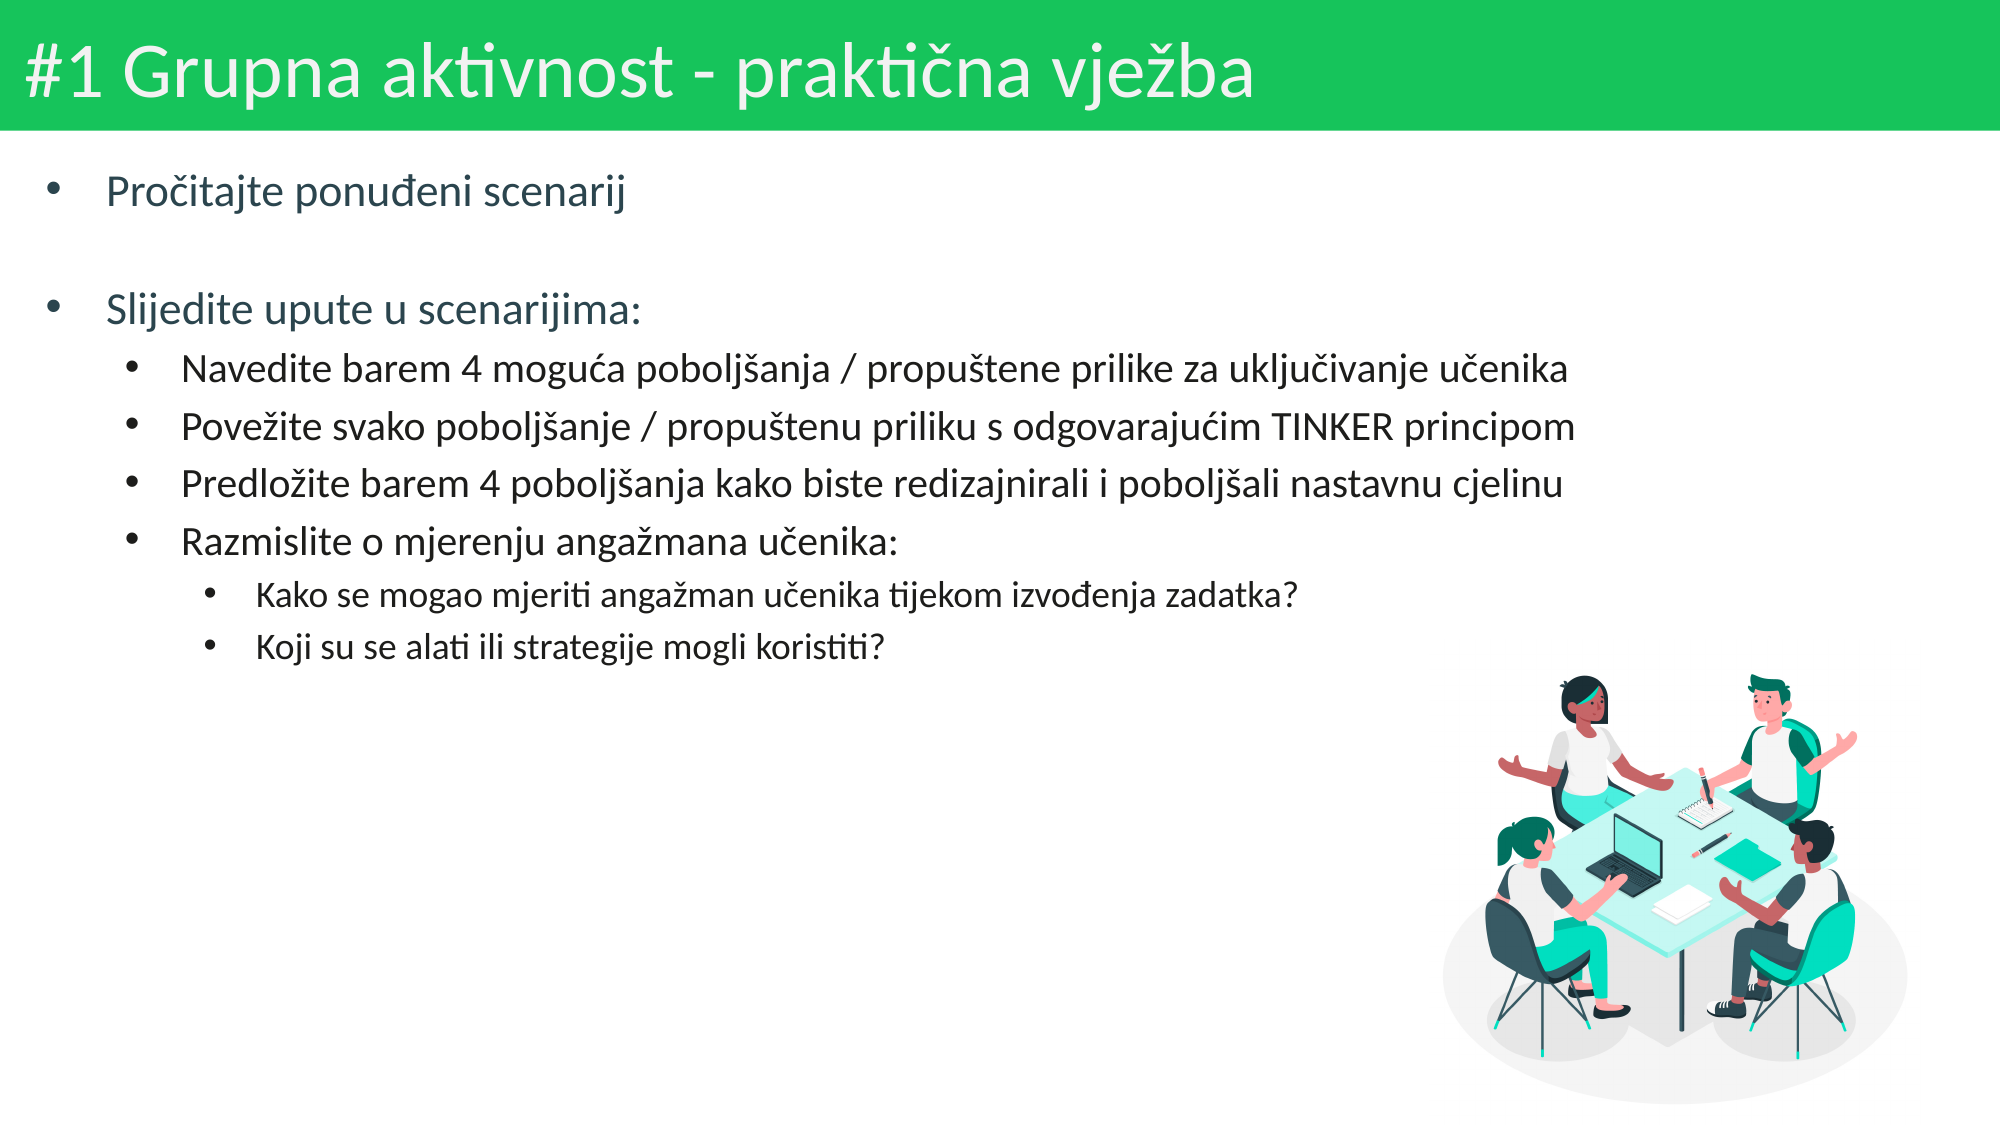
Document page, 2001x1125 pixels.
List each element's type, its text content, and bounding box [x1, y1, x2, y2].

picture [1429, 638, 1921, 1125]
list Pročitajte ponuđeni scenarij Slijedite upute u scenarijima: Navedite barem 4 moguća poboljšanja / propuštene prilike za uključivanje učenika Povežite svako poboljšanje / propuštenu priliku s odgovarajućim TINKER principom Predložite barem 4 poboljšanja kako biste redizajnirali i poboljšali nastavnu cjelinu Razmislite o mjerenju angažmana učenika: Kako se mogao mjeriti angažman učenika tijekom izvođenja zadatka? Koji su se alati ili strategije mogli koristiti? [16, 144, 1976, 1108]
title #1 Grupna aktivnost - praktična vježba [16, 13, 1976, 131]
